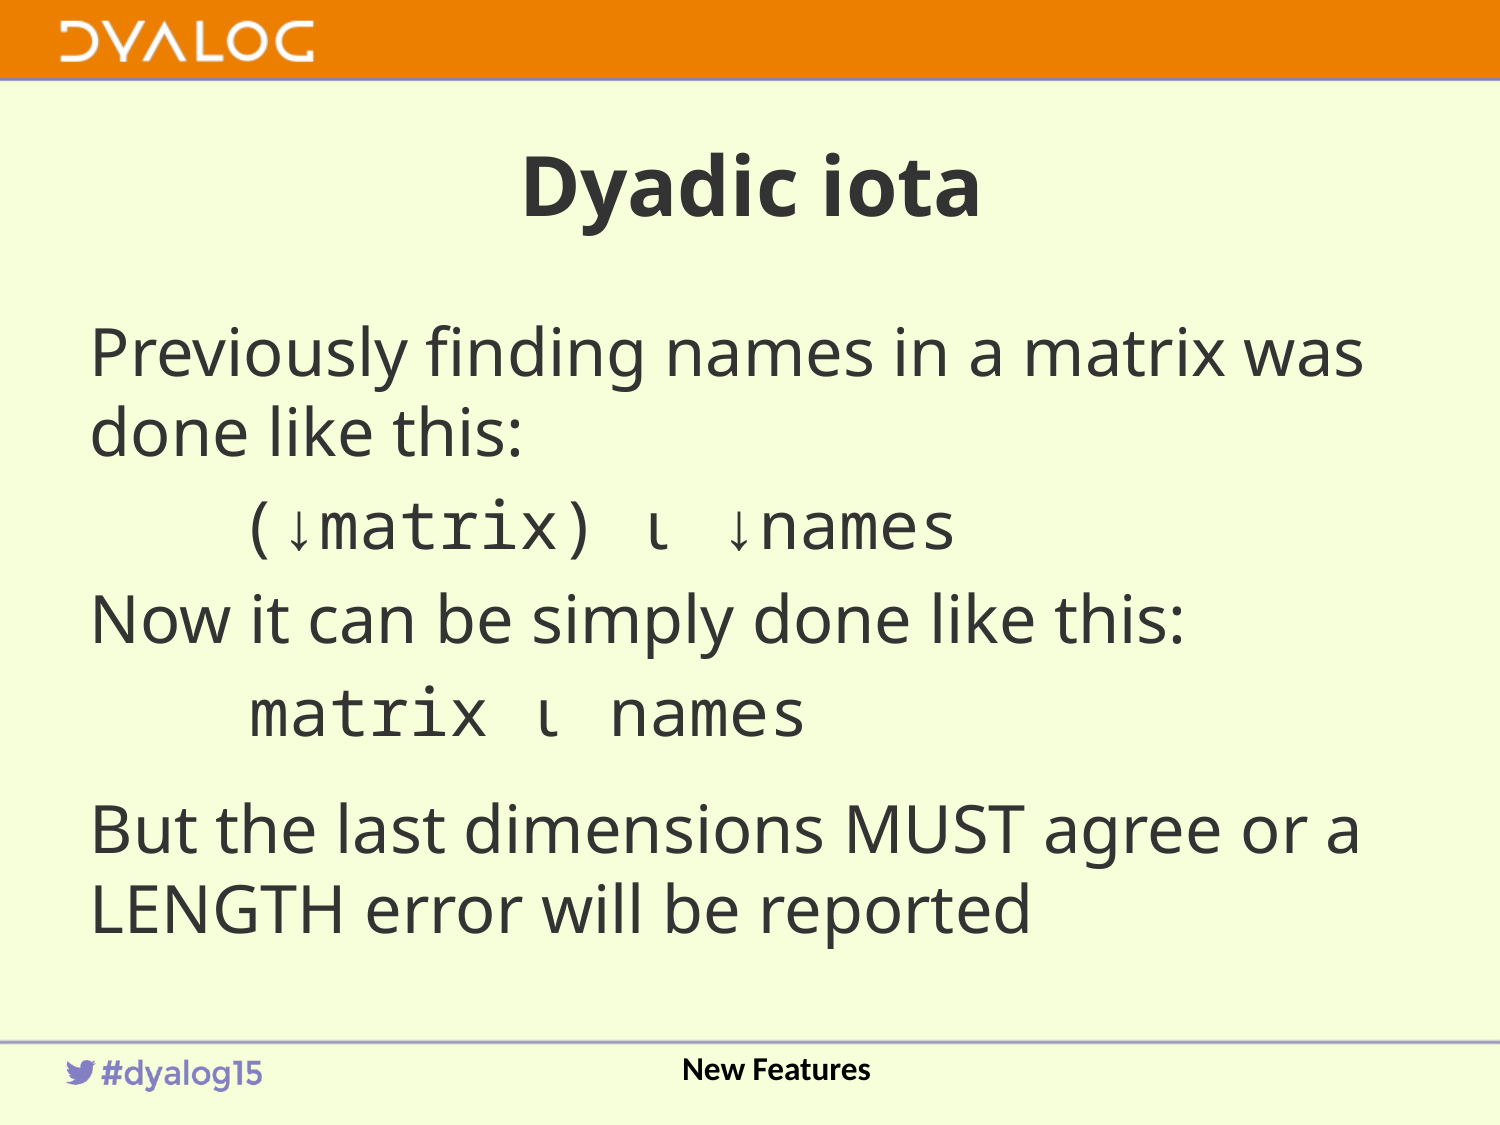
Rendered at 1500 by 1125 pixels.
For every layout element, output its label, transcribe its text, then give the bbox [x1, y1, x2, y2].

title Dyadic iota [76, 125, 1427, 256]
footer New Features [667, 1039, 892, 1100]
list Previously finding names in a matrix was done like this: (↓matrix) ⍳ ↓names Now it can be simply done like this: matrix ⍳ names But the last dimensions MUST agree or a LENGTH error will be reported [75, 302, 1425, 1005]
picture [0, 0, 1500, 1125]
